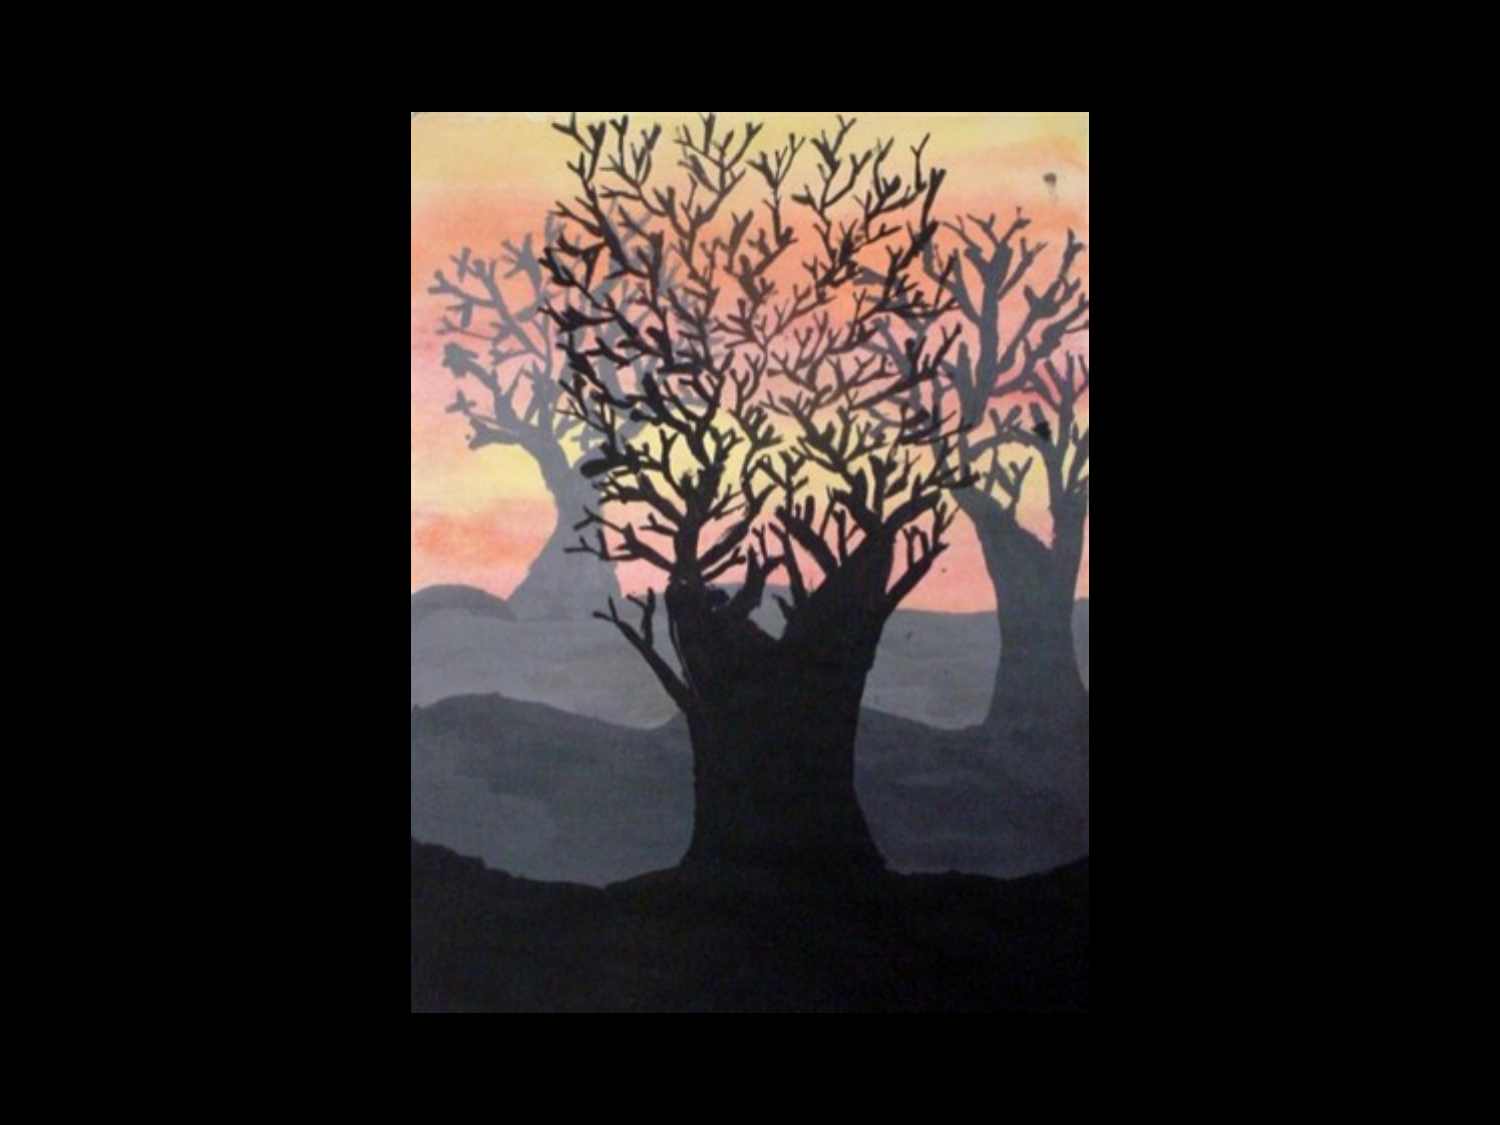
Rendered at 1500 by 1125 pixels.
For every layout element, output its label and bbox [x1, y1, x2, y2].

picture [411, 112, 1089, 1013]
